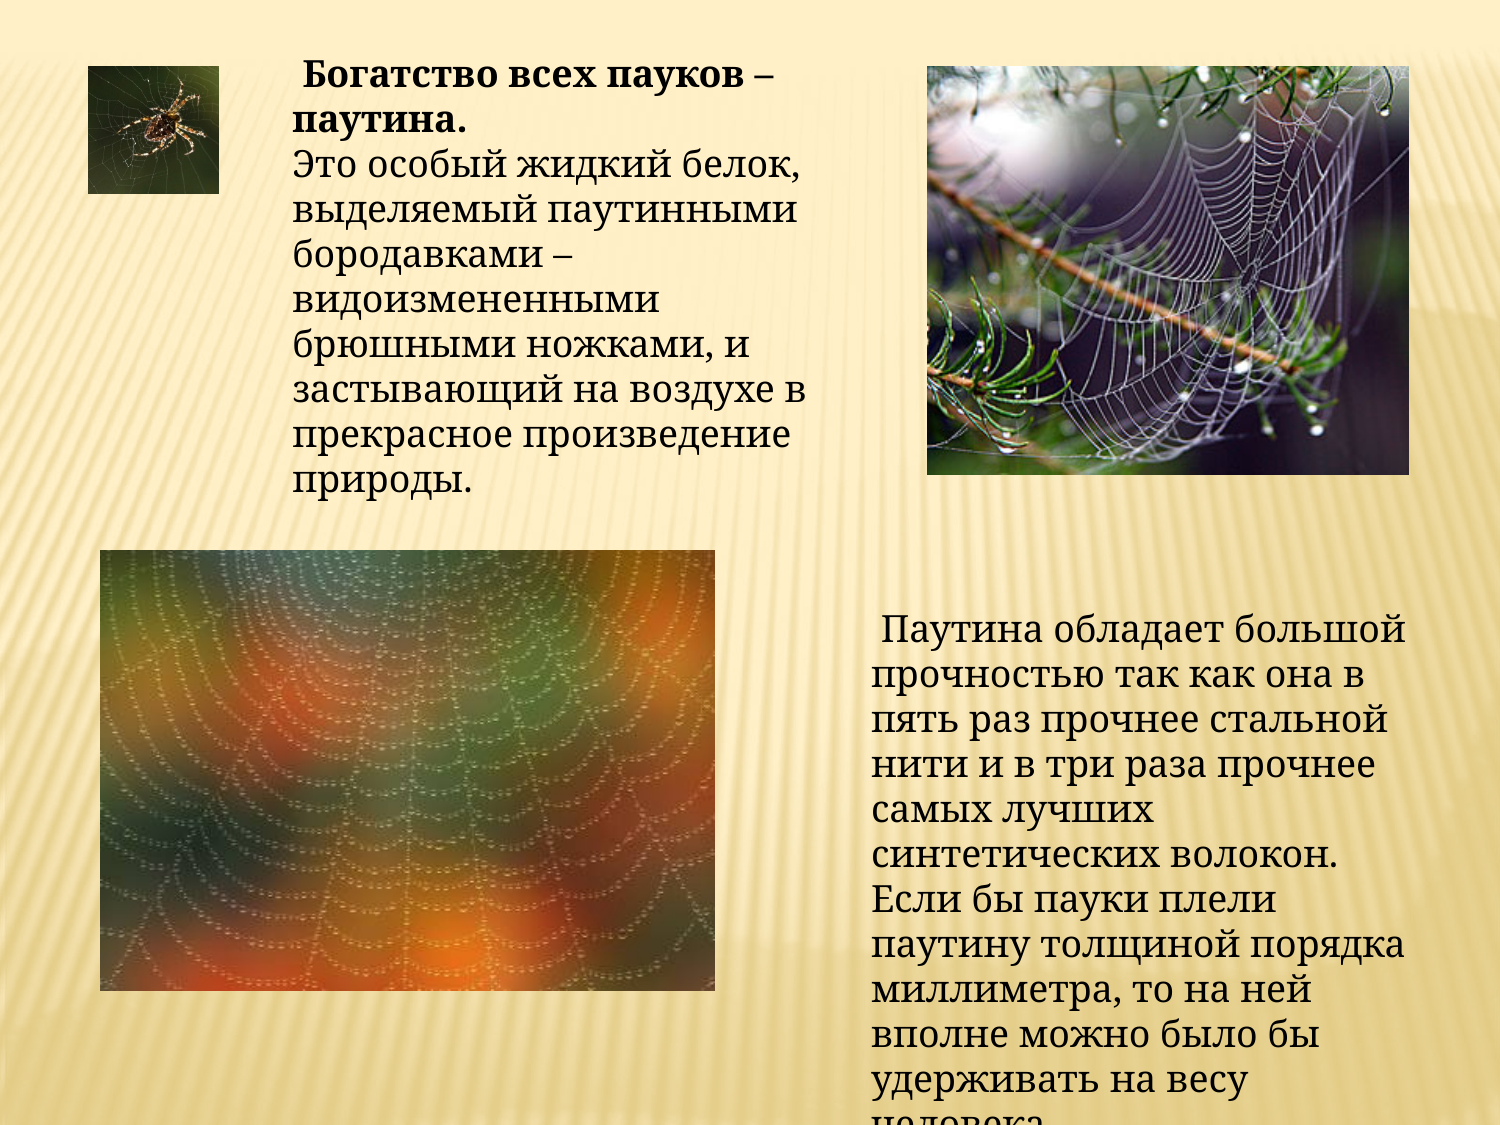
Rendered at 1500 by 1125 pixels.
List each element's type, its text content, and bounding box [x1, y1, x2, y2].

picture [926, 65, 1409, 475]
text_box Паутина обладает большой прочностью так как она в пять раз прочнее стальной нити и в три раза прочнее самых лучших синтетических волокон. Если бы пауки плели паутину толщиной порядка миллиметра, то на ней вполне можно было бы удерживать на весу человека. [856, 597, 1447, 1125]
text_box Богатство всех пауков – паутина. Это особый жидкий белок, выделяемый паутинными бородавками – видоизмененными брюшными ножками, и застывающий на воздухе в прекрасное произведение природы. [277, 42, 892, 508]
picture [99, 550, 715, 991]
picture [88, 66, 219, 195]
